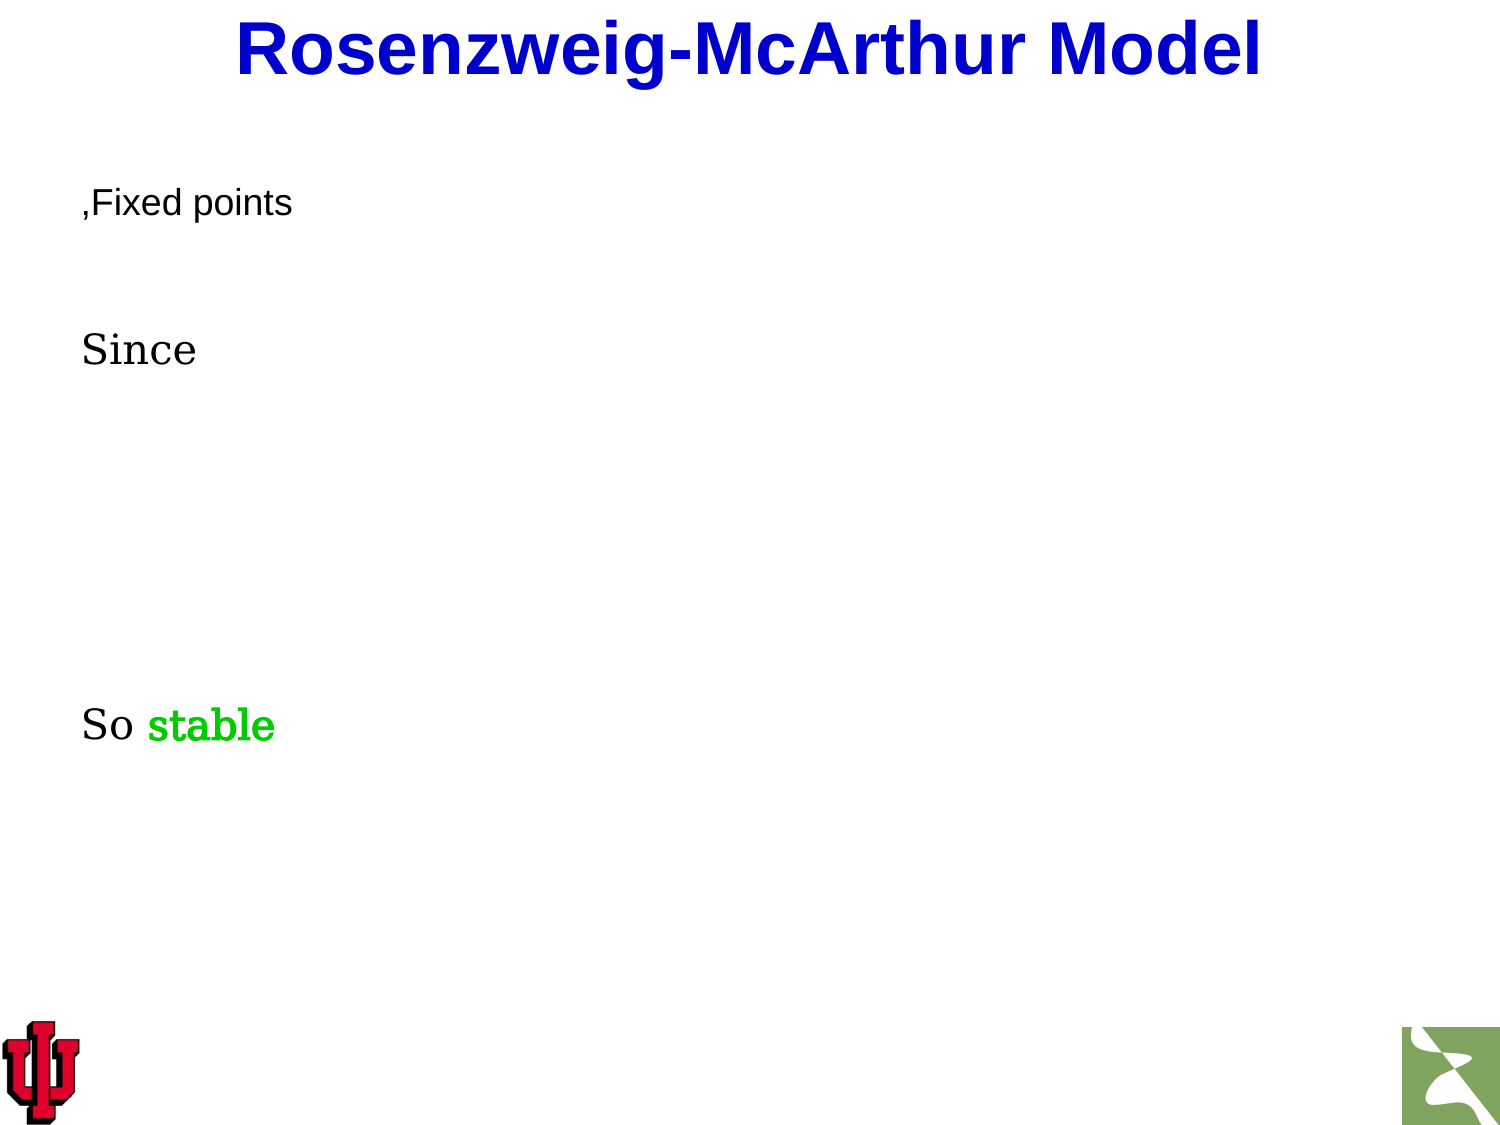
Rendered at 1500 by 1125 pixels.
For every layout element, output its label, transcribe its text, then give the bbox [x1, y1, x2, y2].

title Rosenzweig-McArthur Model [0, 0, 1500, 90]
picture [1402, 1027, 1500, 1125]
picture [0, 1020, 80, 1125]
